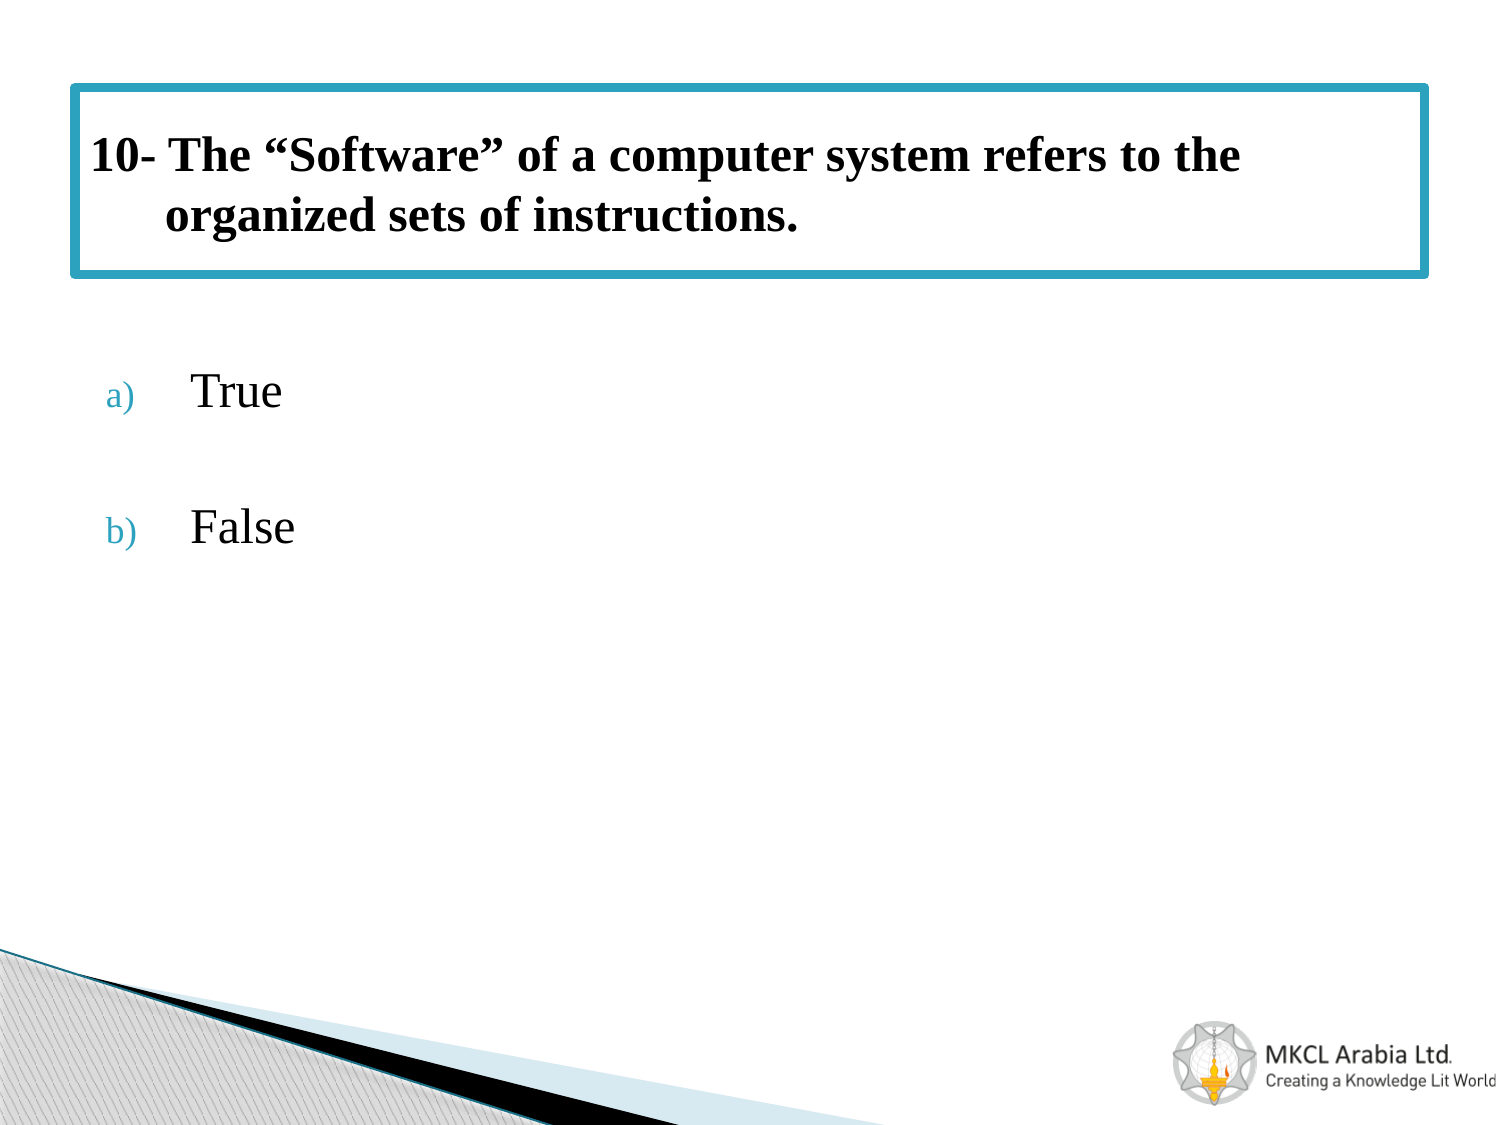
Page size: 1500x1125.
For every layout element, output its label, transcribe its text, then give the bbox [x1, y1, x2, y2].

text_box True False [72, 349, 1423, 1093]
title 10- The “Software” of a computer system refers to the organized sets of instructions. [70, 83, 1429, 279]
picture [1172, 1021, 1496, 1106]
